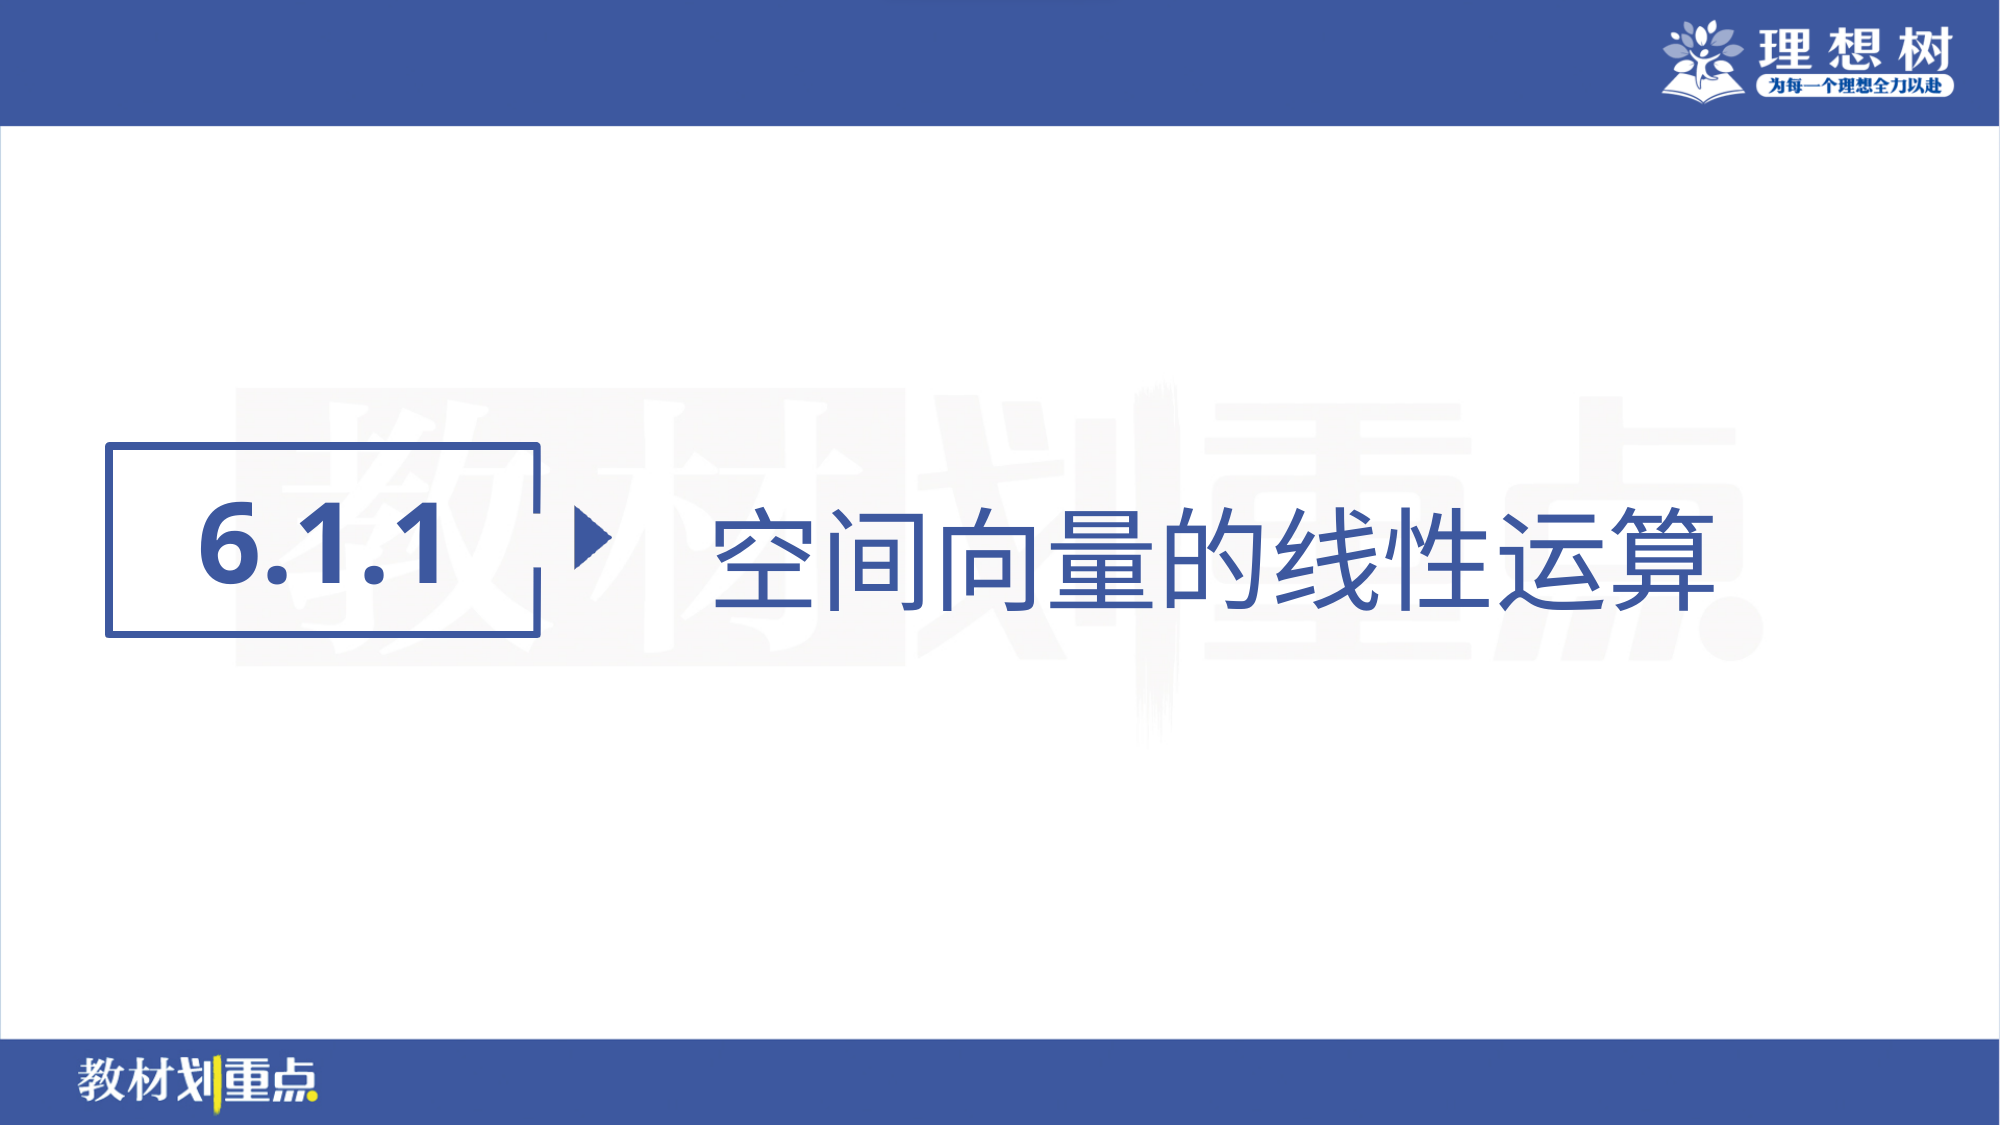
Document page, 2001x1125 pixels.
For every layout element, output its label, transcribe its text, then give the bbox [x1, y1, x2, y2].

text_box 空间向量的线性运算 [708, 424, 1967, 635]
picture [0, 0, 2000, 1125]
